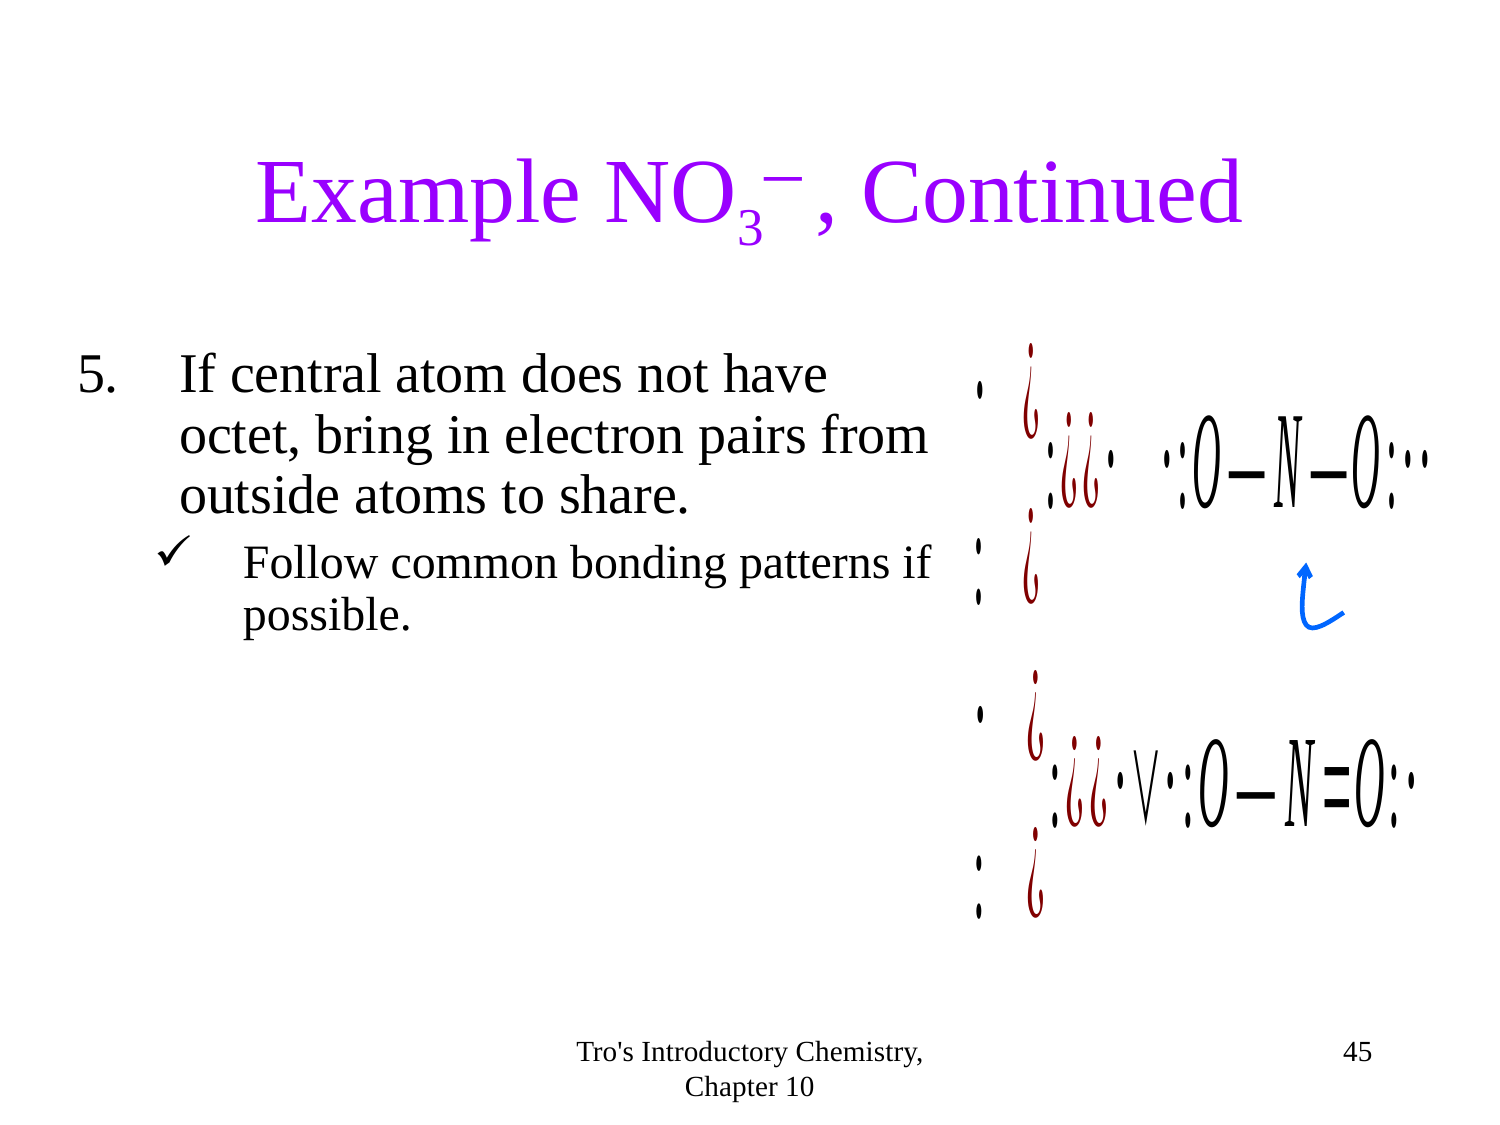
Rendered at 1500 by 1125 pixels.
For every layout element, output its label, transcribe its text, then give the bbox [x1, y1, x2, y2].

text_box <number> [1074, 1024, 1388, 1100]
text_box Tro's Introductory Chemistry, Chapter 10 [549, 1024, 950, 1100]
text_box 5. If central atom does not have octet, bring in electron pairs from outside atoms to share. Follow common bonding patterns if possible. [62, 337, 963, 650]
text_box [1297, 562, 1344, 629]
text_box Example NO3─ , Continued [112, 99, 1388, 288]
